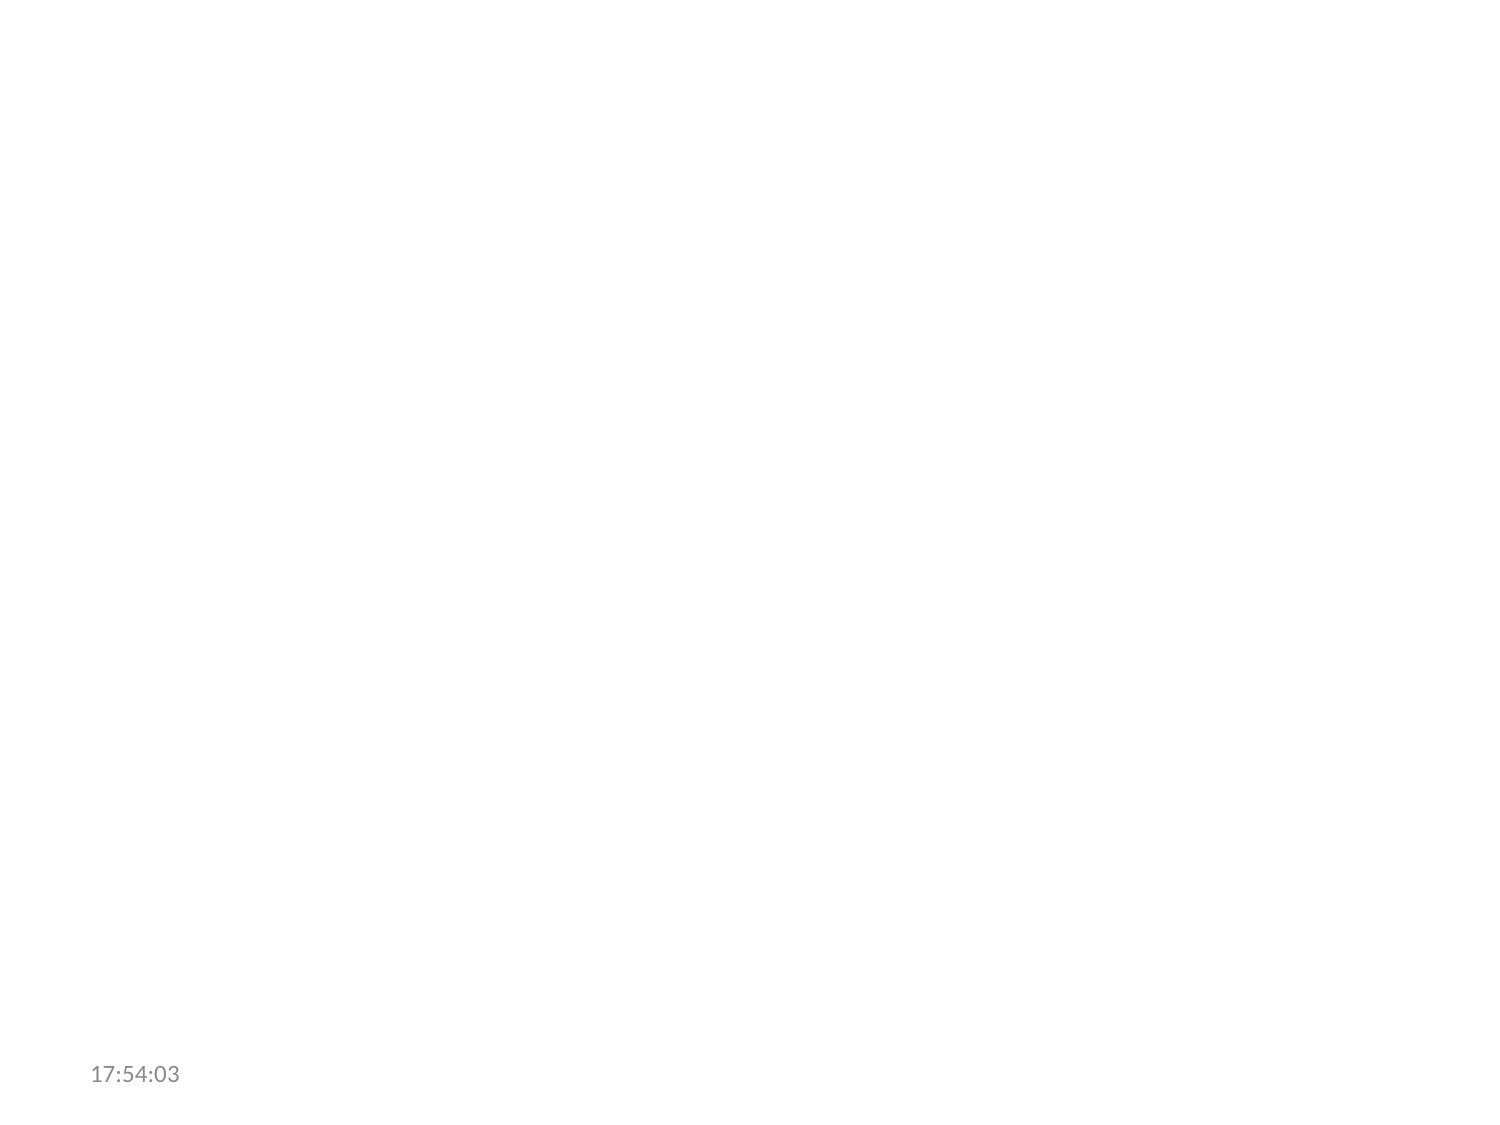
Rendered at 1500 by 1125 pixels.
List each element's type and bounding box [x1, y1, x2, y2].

slide_number [75, 1042, 425, 1103]
